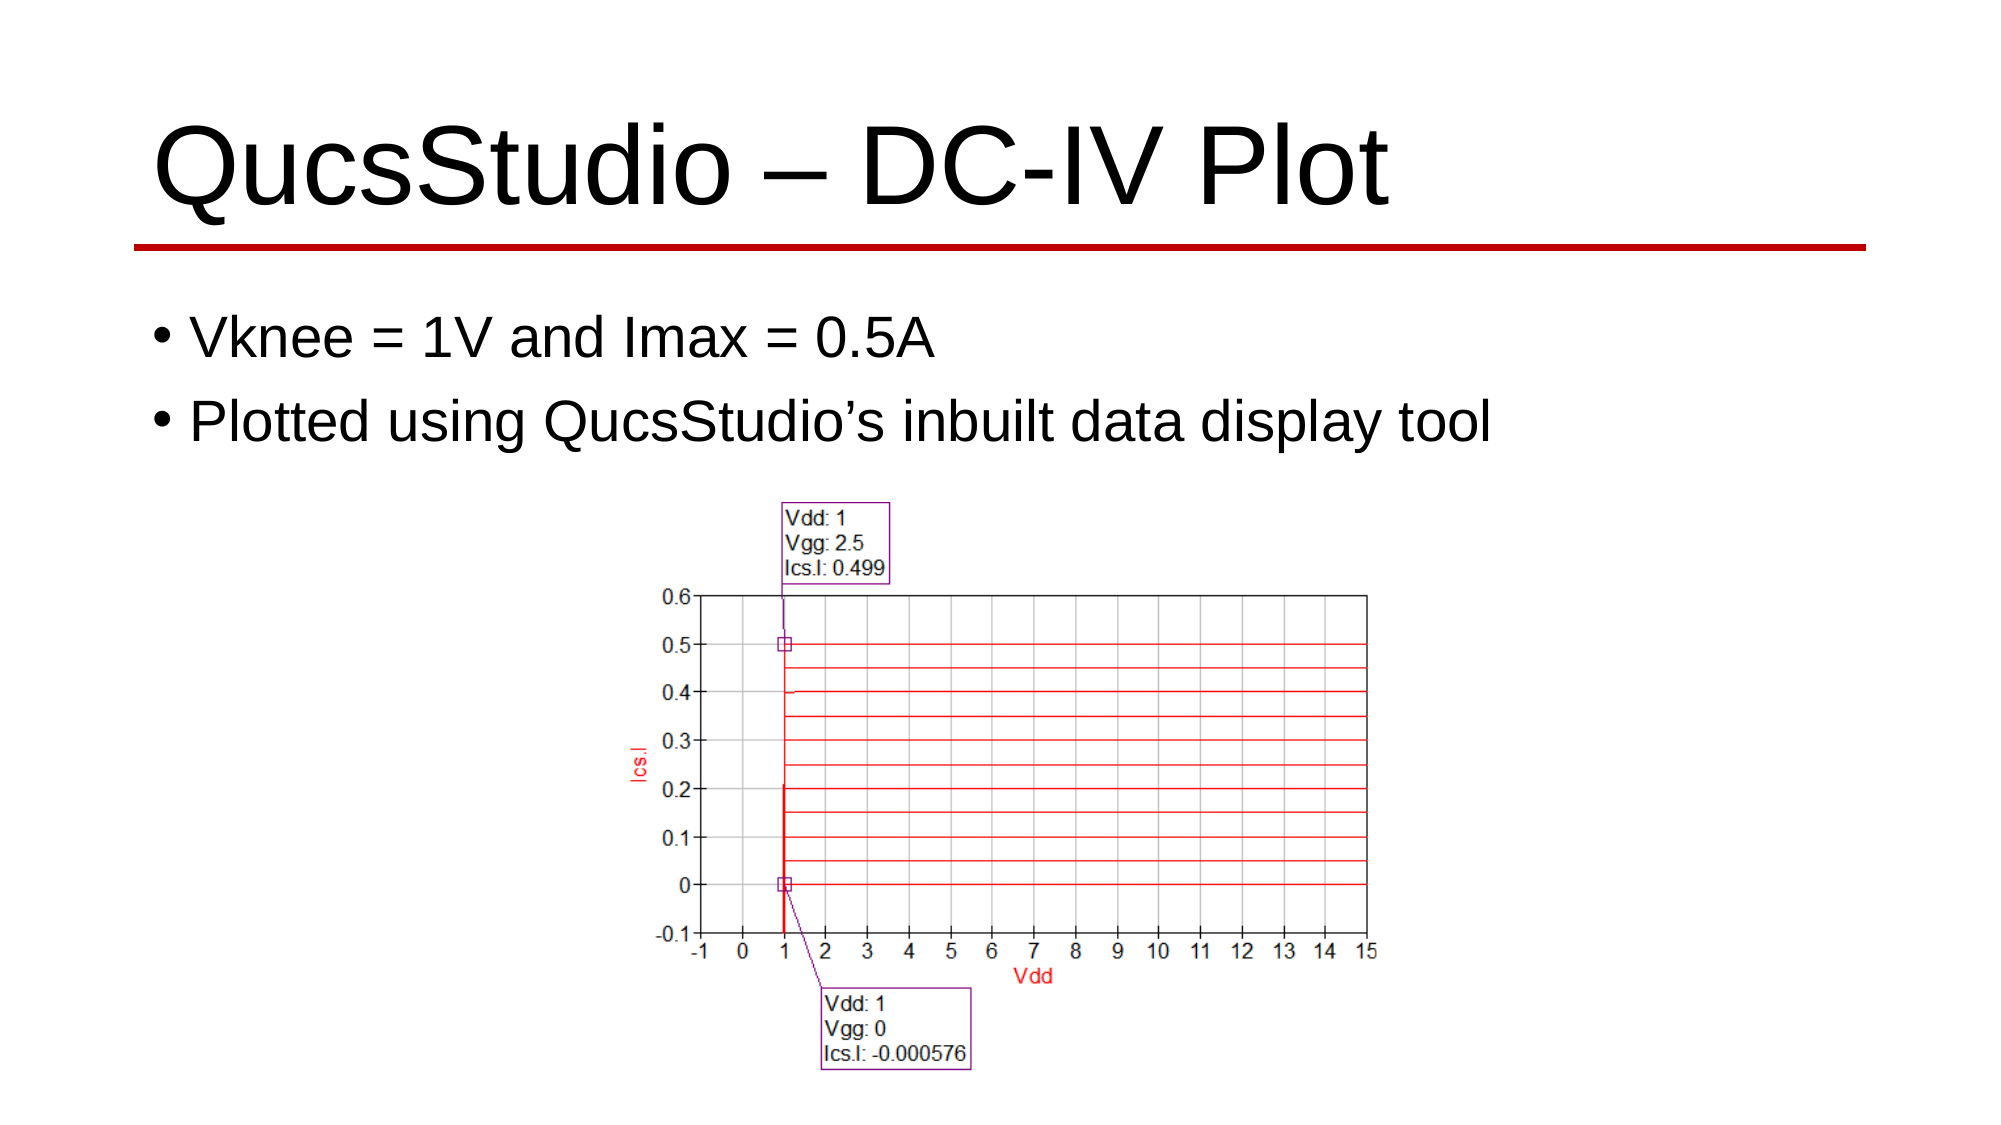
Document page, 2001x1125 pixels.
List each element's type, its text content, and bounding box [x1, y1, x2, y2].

picture [623, 502, 1377, 1107]
list Vknee = 1V and Imax = 0.5A Plotted using QucsStudio’s inbuilt data display tool [137, 299, 1863, 1014]
title QucsStudio – DC-IV Plot [137, 59, 1863, 278]
